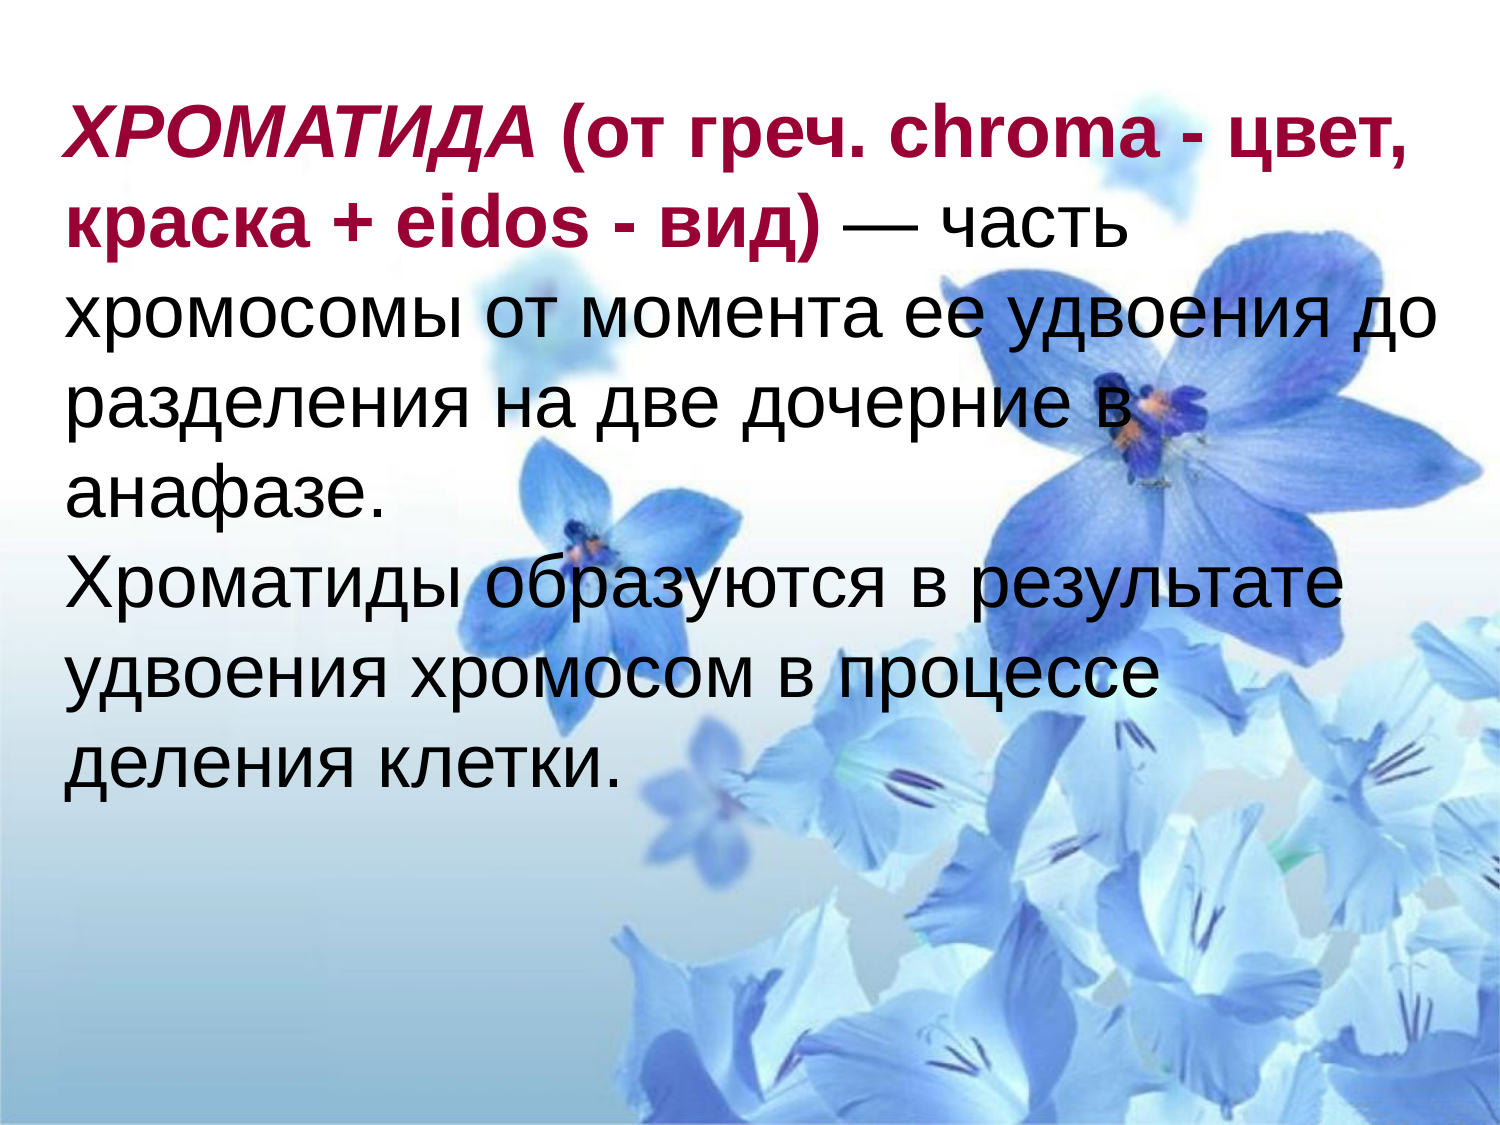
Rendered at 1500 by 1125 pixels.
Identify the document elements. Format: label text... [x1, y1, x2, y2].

picture [0, 0, 1500, 1125]
text_box ХРОМАТИДА (от греч. chroma - цвет, краска + eidos - вид) — часть хромосомы от момента ее удвоения до разделения на две дочерние в анафазе. Хроматиды образуются в результате удвоения хромосом в процессе деления клетки. [49, 74, 1463, 811]
